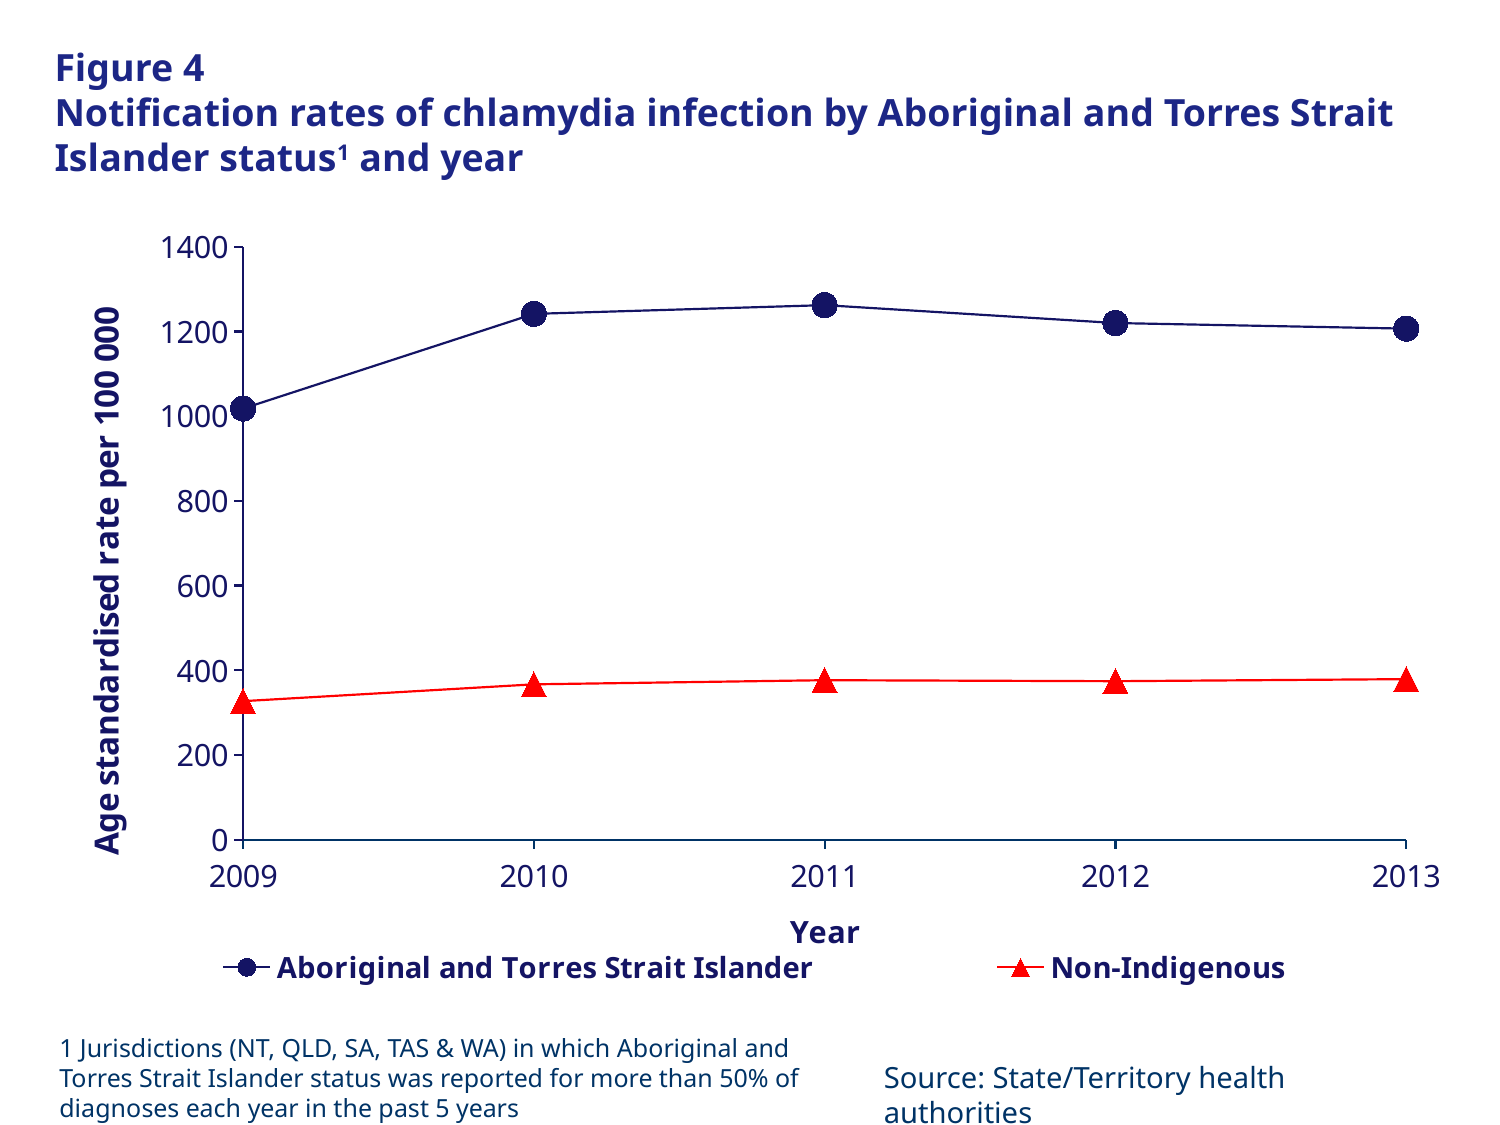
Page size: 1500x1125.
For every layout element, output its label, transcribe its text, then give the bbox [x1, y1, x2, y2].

chart [42, 217, 1459, 1000]
title Figure 4 Notification rates of chlamydia infection by Aboriginal and Torres Strait Islander status1 and year [39, 36, 1476, 156]
text_box 1 Jurisdictions (NT, QLD, SA, TAS & WA) in which Aboriginal and Torres Strait Islander status was reported for more than 50% of diagnoses each year in the past 5 years [44, 1025, 854, 1125]
text_box Source: State/Territory health authorities [868, 1052, 1427, 1125]
